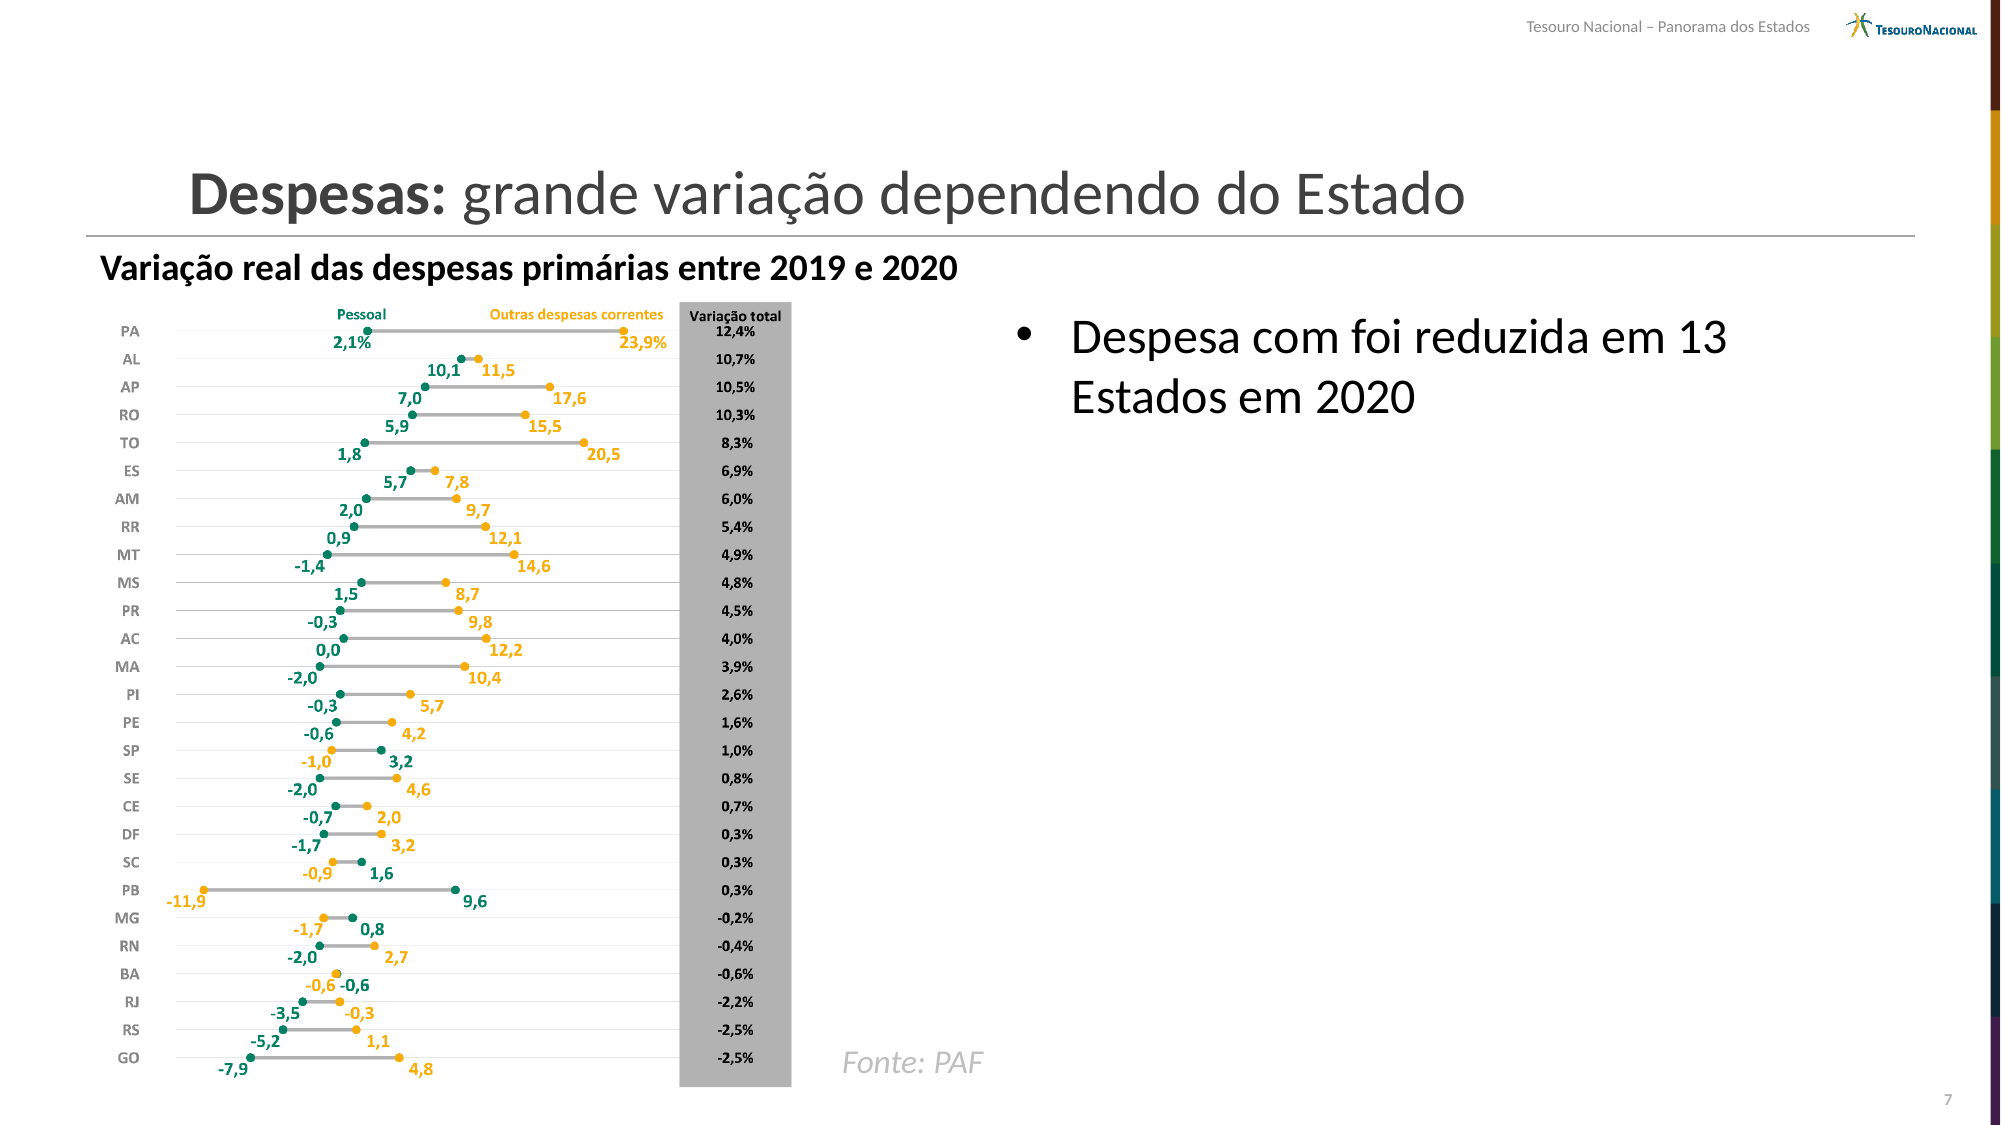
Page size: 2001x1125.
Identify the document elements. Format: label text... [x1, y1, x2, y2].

slide_number 8 [1914, 1080, 1983, 1118]
picture [1846, 13, 1977, 37]
text_box Despesa com foi reduzida em 13 Estados em 2020 [1000, 295, 1826, 431]
picture [108, 296, 828, 1100]
footer Tesouro Nacional – Panorama dos Estados [1133, 7, 1826, 45]
title Despesas: grande variação dependendo do Estado [174, 59, 1915, 236]
text_box Variação real das despesas primárias entre 2019 e 2020 [85, 235, 1086, 296]
text_box Fonte: PAF [828, 1032, 1041, 1088]
